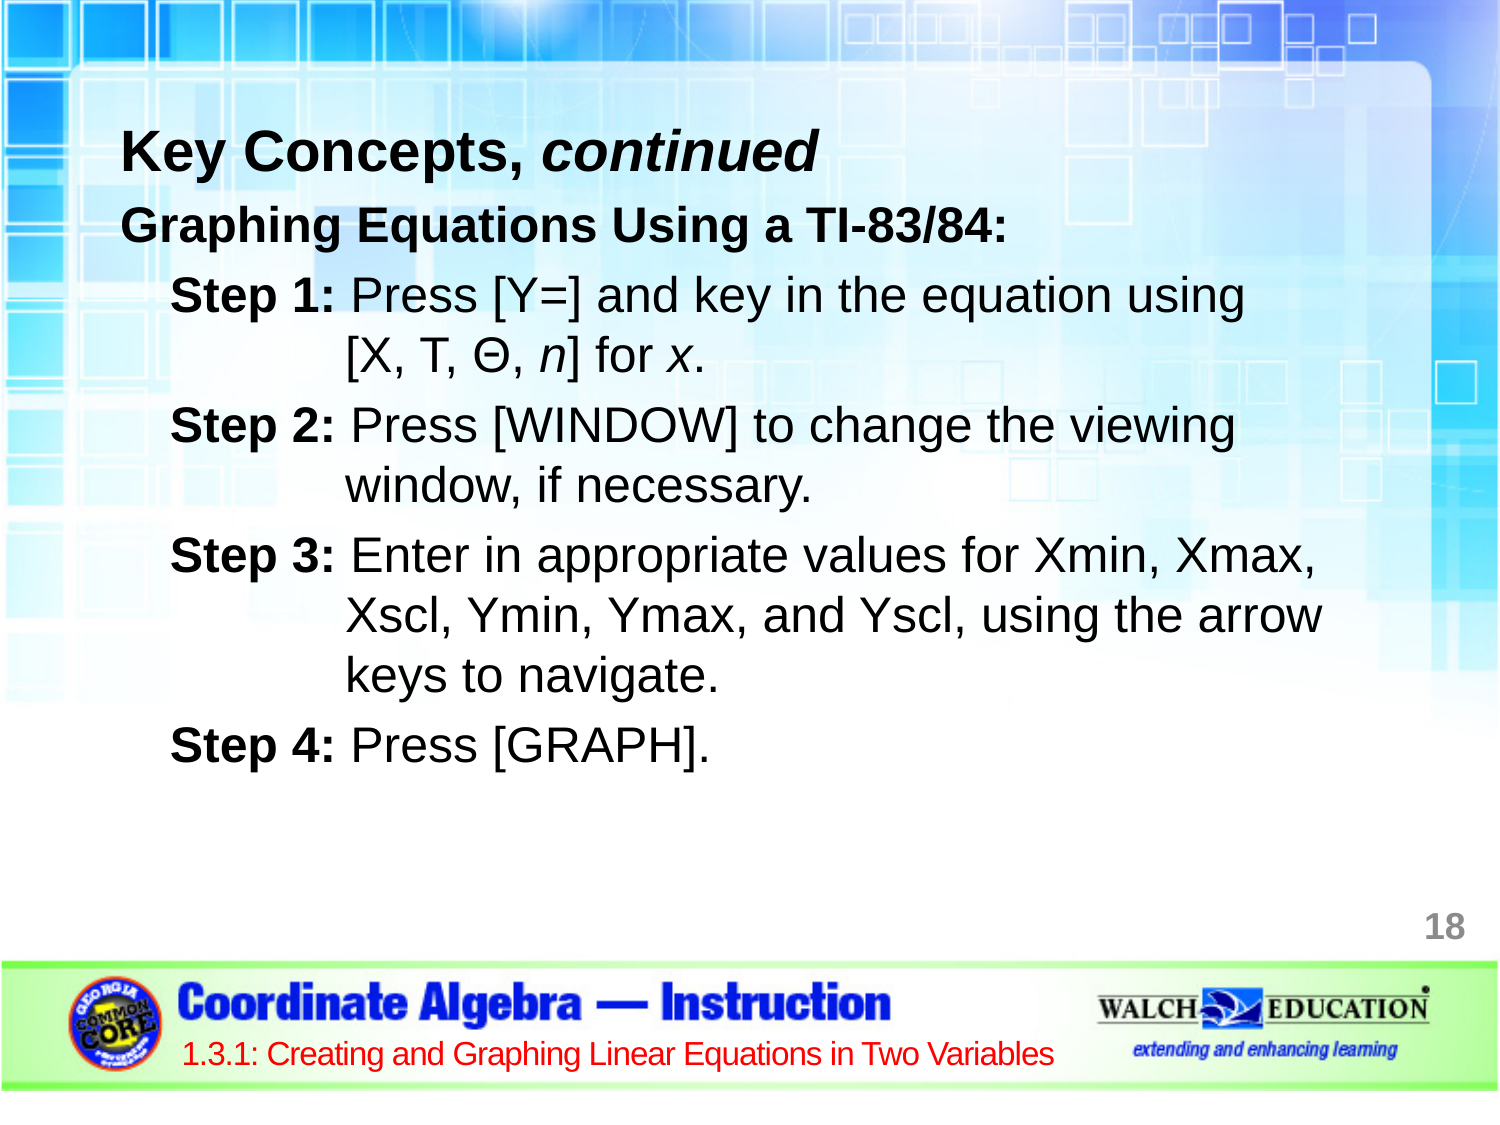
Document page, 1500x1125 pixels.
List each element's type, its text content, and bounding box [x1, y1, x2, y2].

list 1.3.1: Creating and Graphing Linear Equations in Two Variables [166, 1024, 1178, 1069]
slide_number 18 [1361, 901, 1481, 949]
picture [1, 0, 1500, 1091]
subtitle Key Concepts, continued Graphing Equations Using a TI-83/84: Step 1: Press [Y=] and key in the equation using [X, T, Θ, n] for x. Step 2: Press [WINDOW] to change the viewing window, if necessary. Step 3: Enter in appropriate values for Xmin, Xmax, Xscl, Ymin, Ymax, and Yscl, using the arrow keys to navigate. Step 4: Press [GRAPH]. [105, 105, 1394, 925]
